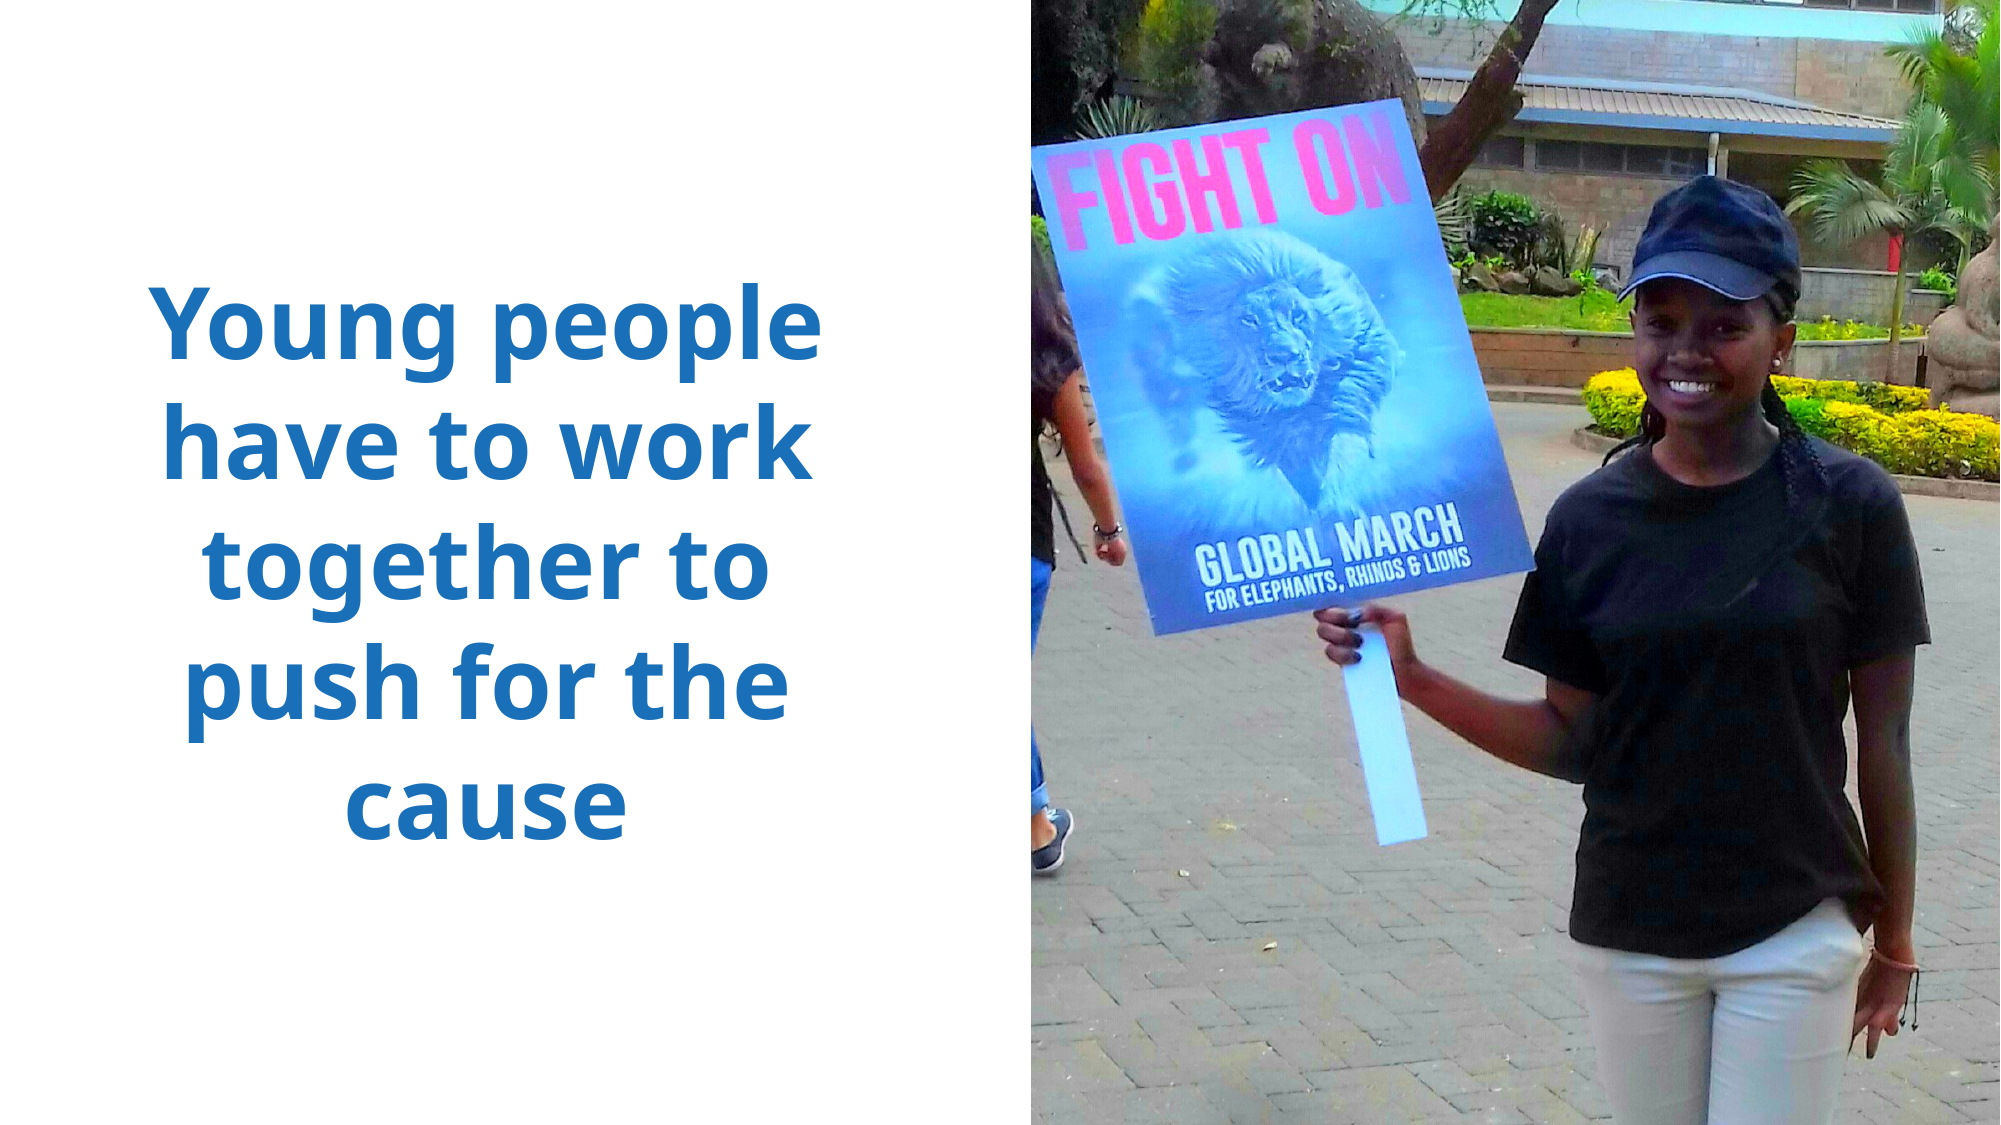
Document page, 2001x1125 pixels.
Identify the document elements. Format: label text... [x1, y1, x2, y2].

picture [1031, 0, 2000, 1125]
title Young people have to work together to push for the cause [125, 251, 849, 867]
